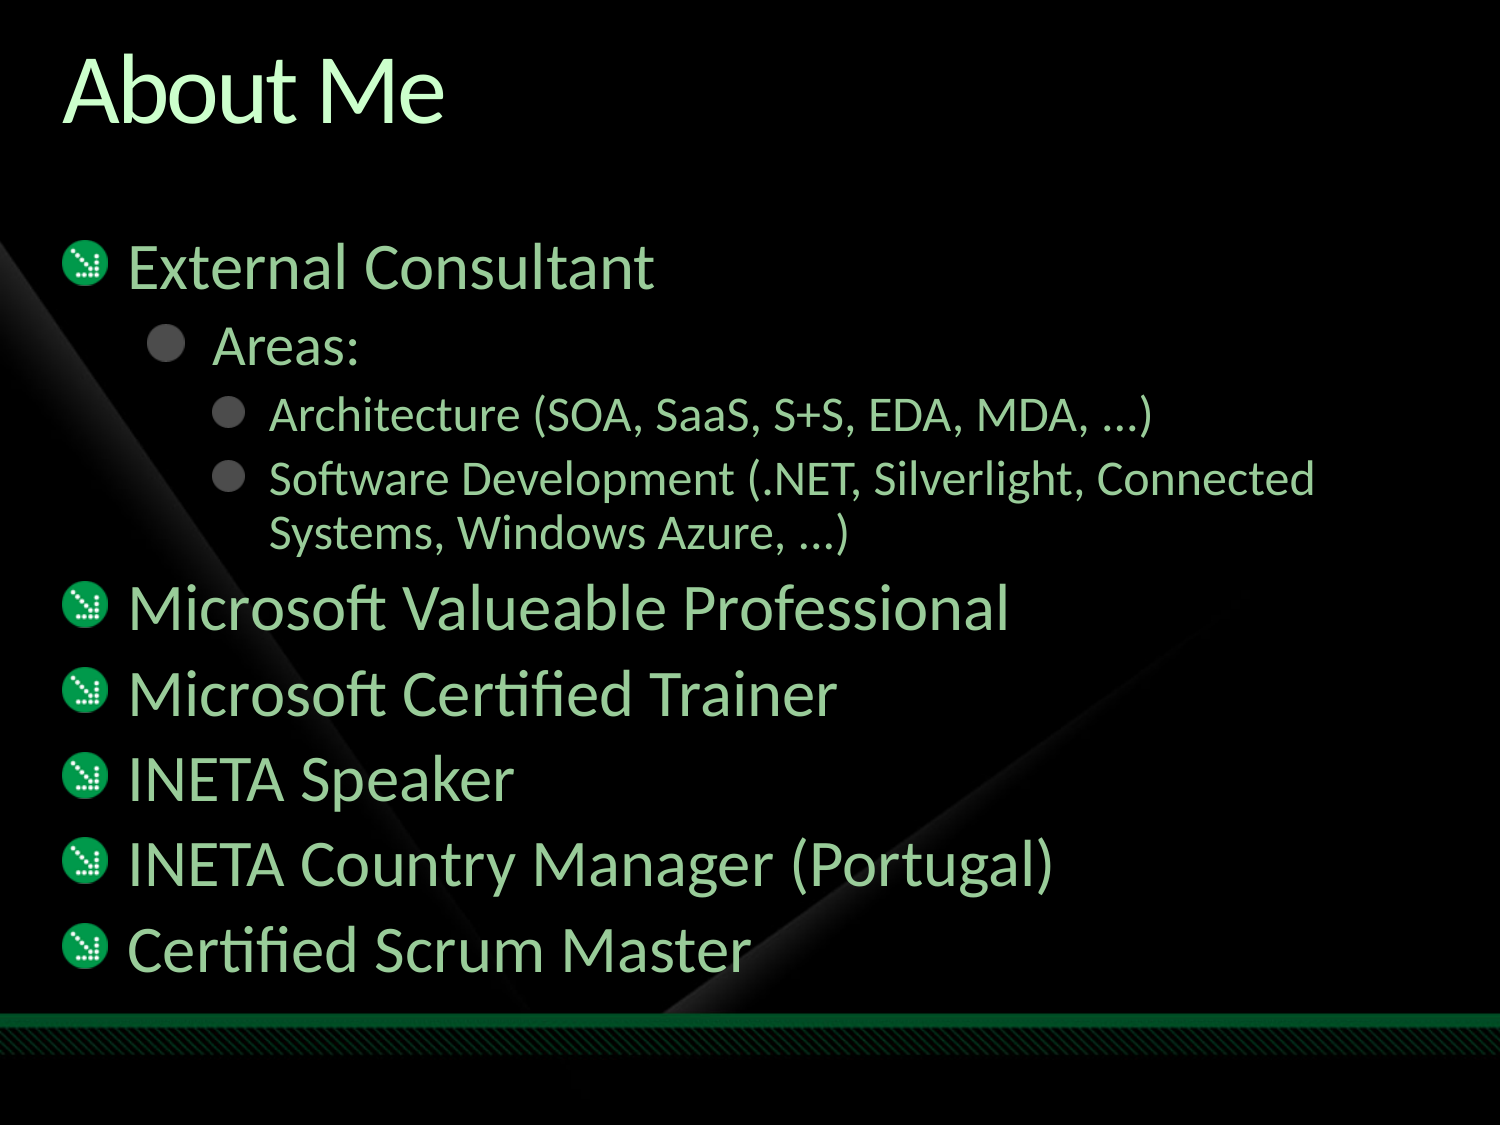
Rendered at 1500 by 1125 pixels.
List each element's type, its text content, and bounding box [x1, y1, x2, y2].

list External Consultant Areas: Architecture (SOA, SaaS, S+S, EDA, MDA, ...) Software Development (.NET, Silverlight, Connected Systems, Windows Azure, ...) Microsoft Valueable Professional Microsoft Certified Trainer INETA Speaker INETA Country Manager (Portugal) Certified Scrum Master [62, 231, 1438, 595]
title About Me [62, 37, 1438, 147]
picture [0, 0, 1500, 1125]
